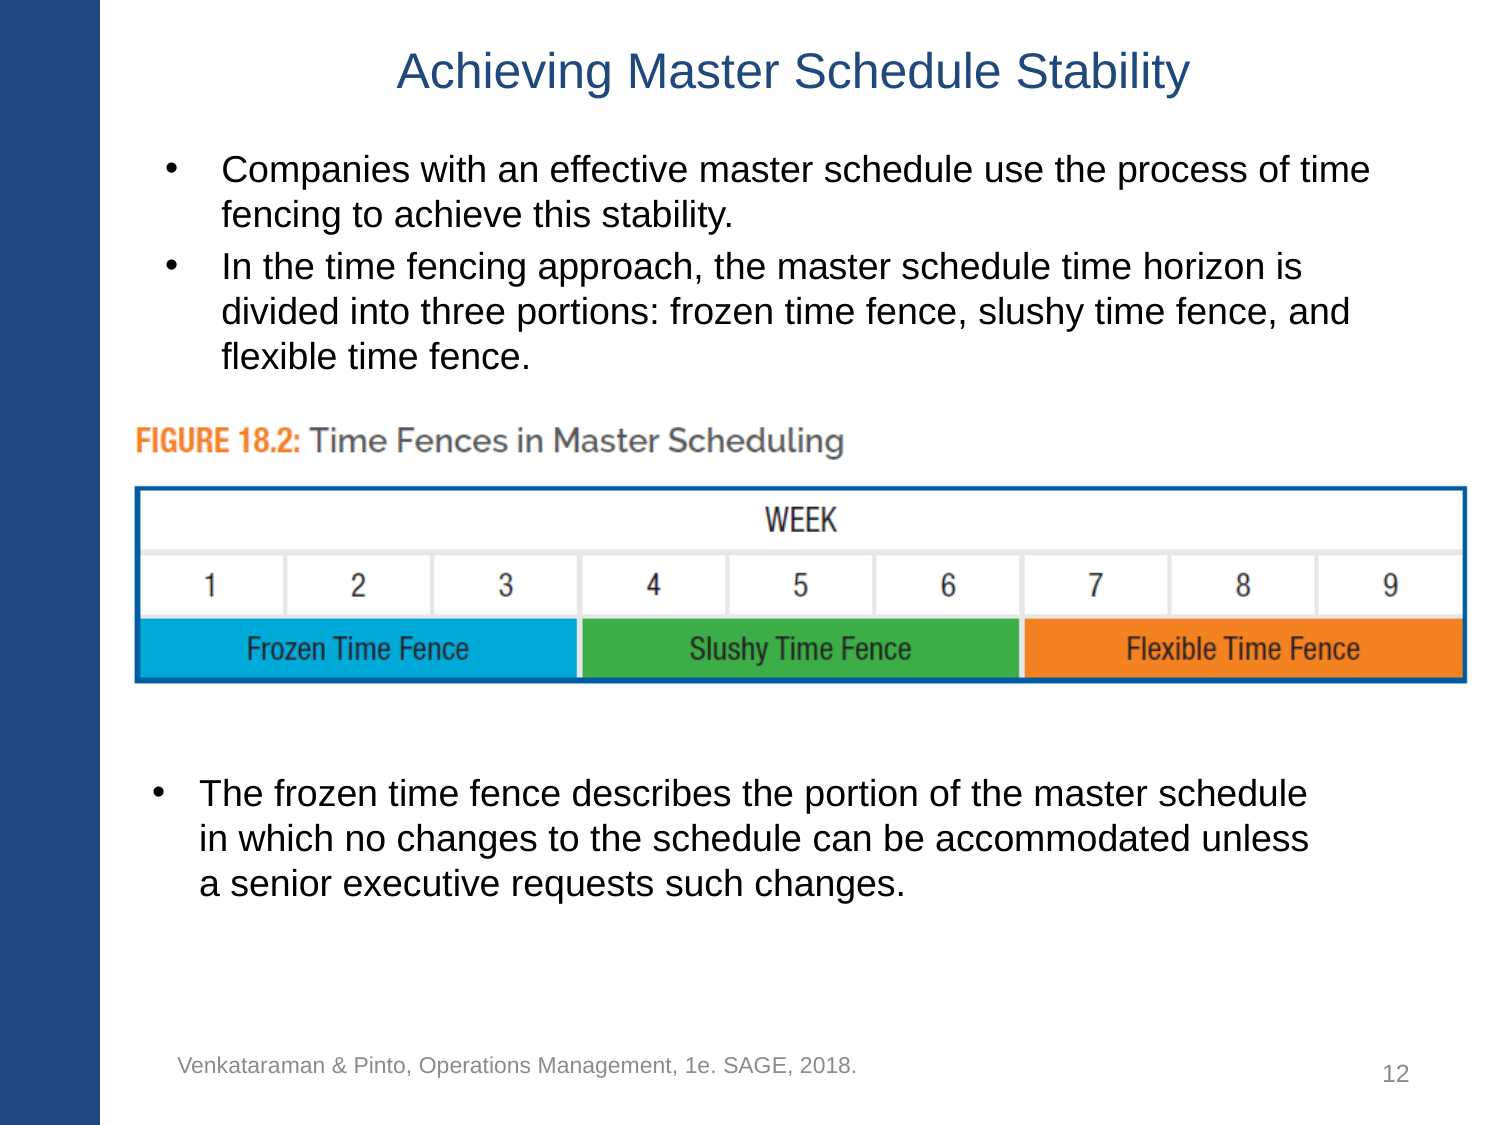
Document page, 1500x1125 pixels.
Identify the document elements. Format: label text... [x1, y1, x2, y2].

text_box The frozen time fence describes the portion of the master schedule in which no changes to the schedule can be accommodated unless a senior executive requests such changes. [137, 761, 1338, 911]
list Companies with an effective master schedule use the process of time fencing to achieve this stability. In the time fencing approach, the master schedule time horizon is divided into three portions: frozen time fence, slushy time fence, and flexible time fence. [150, 137, 1413, 375]
footer Venkataraman & Pinto, Operations Management, 1e. SAGE, 2018. [162, 1042, 1313, 1103]
picture [118, 398, 1486, 719]
slide_number 12 [1350, 1042, 1425, 1103]
title Achieving Master Schedule Stability [162, 24, 1425, 113]
